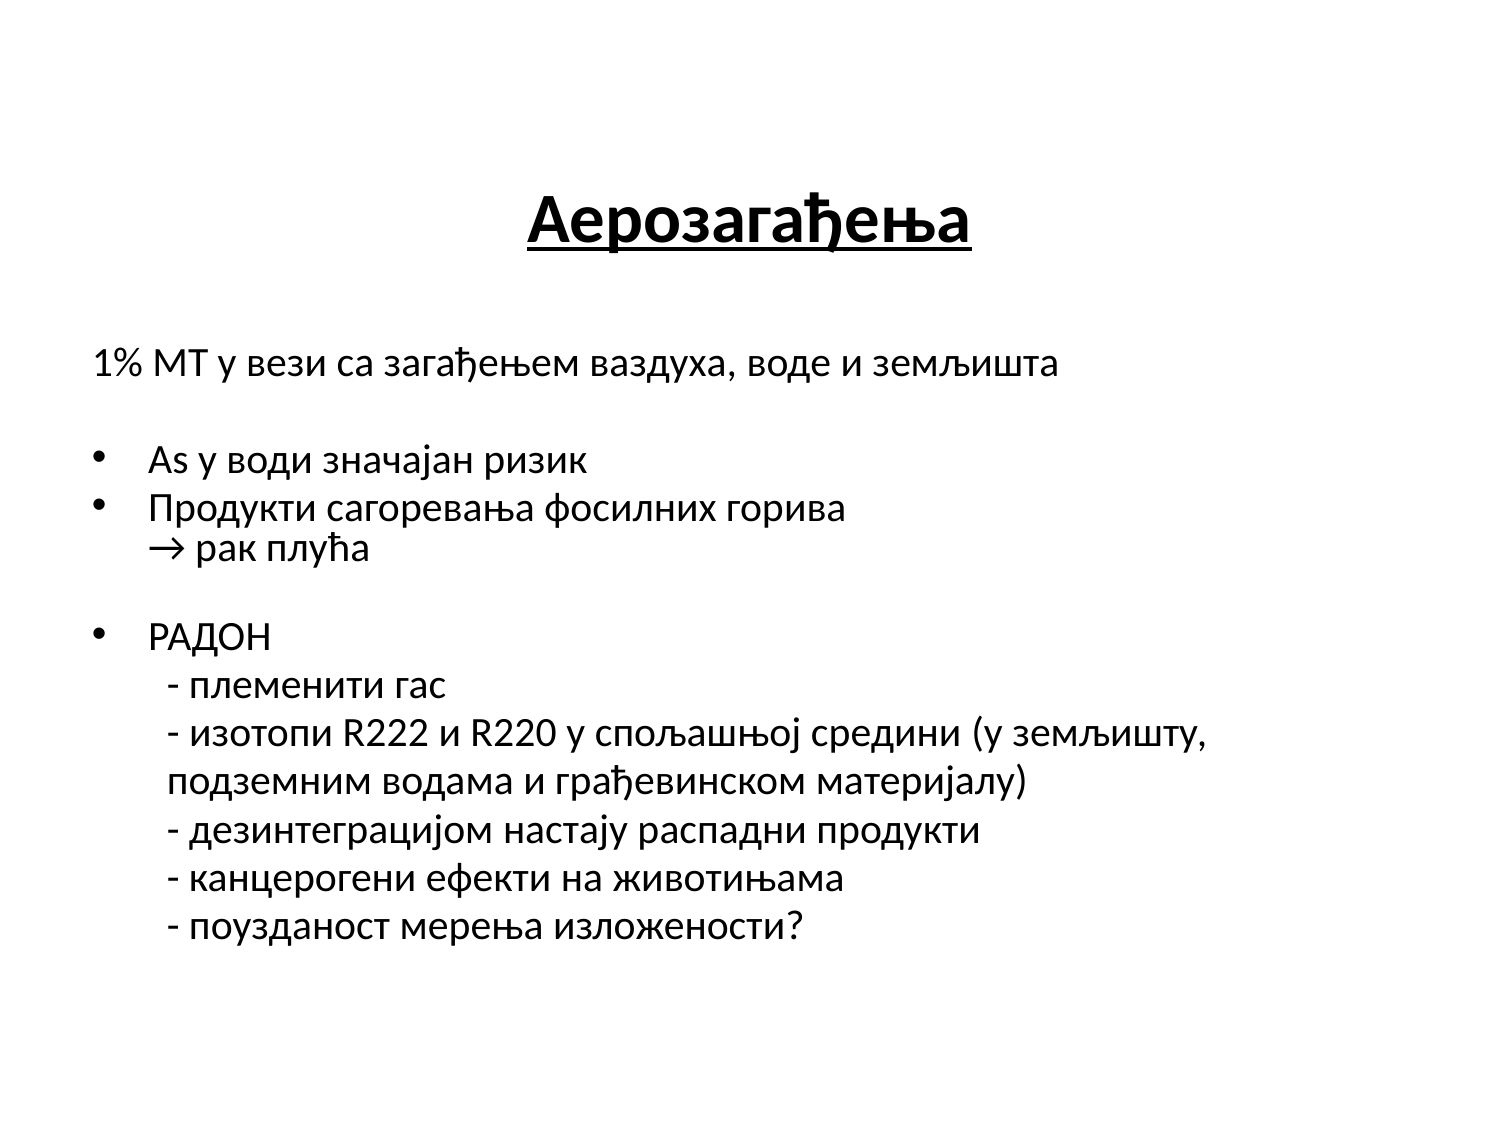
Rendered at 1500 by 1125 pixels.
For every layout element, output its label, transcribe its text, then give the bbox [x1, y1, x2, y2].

title Аерозагађења [75, 125, 1425, 303]
list 1% МТ у вези са загађењем ваздуха, воде и земљишта As у води значајан ризик Продукти сагоревања фосилних горива → рак плућа РАДОН - племенити гас - изотопи R222 и R220 у спољашњој средини (у земљишту, подземним водама и грађевинском материјалу) - дезинтеграцијом настају распадни продукти - канцерогени ефекти на животињама - поузданост мерења изложености? [76, 278, 1427, 1022]
